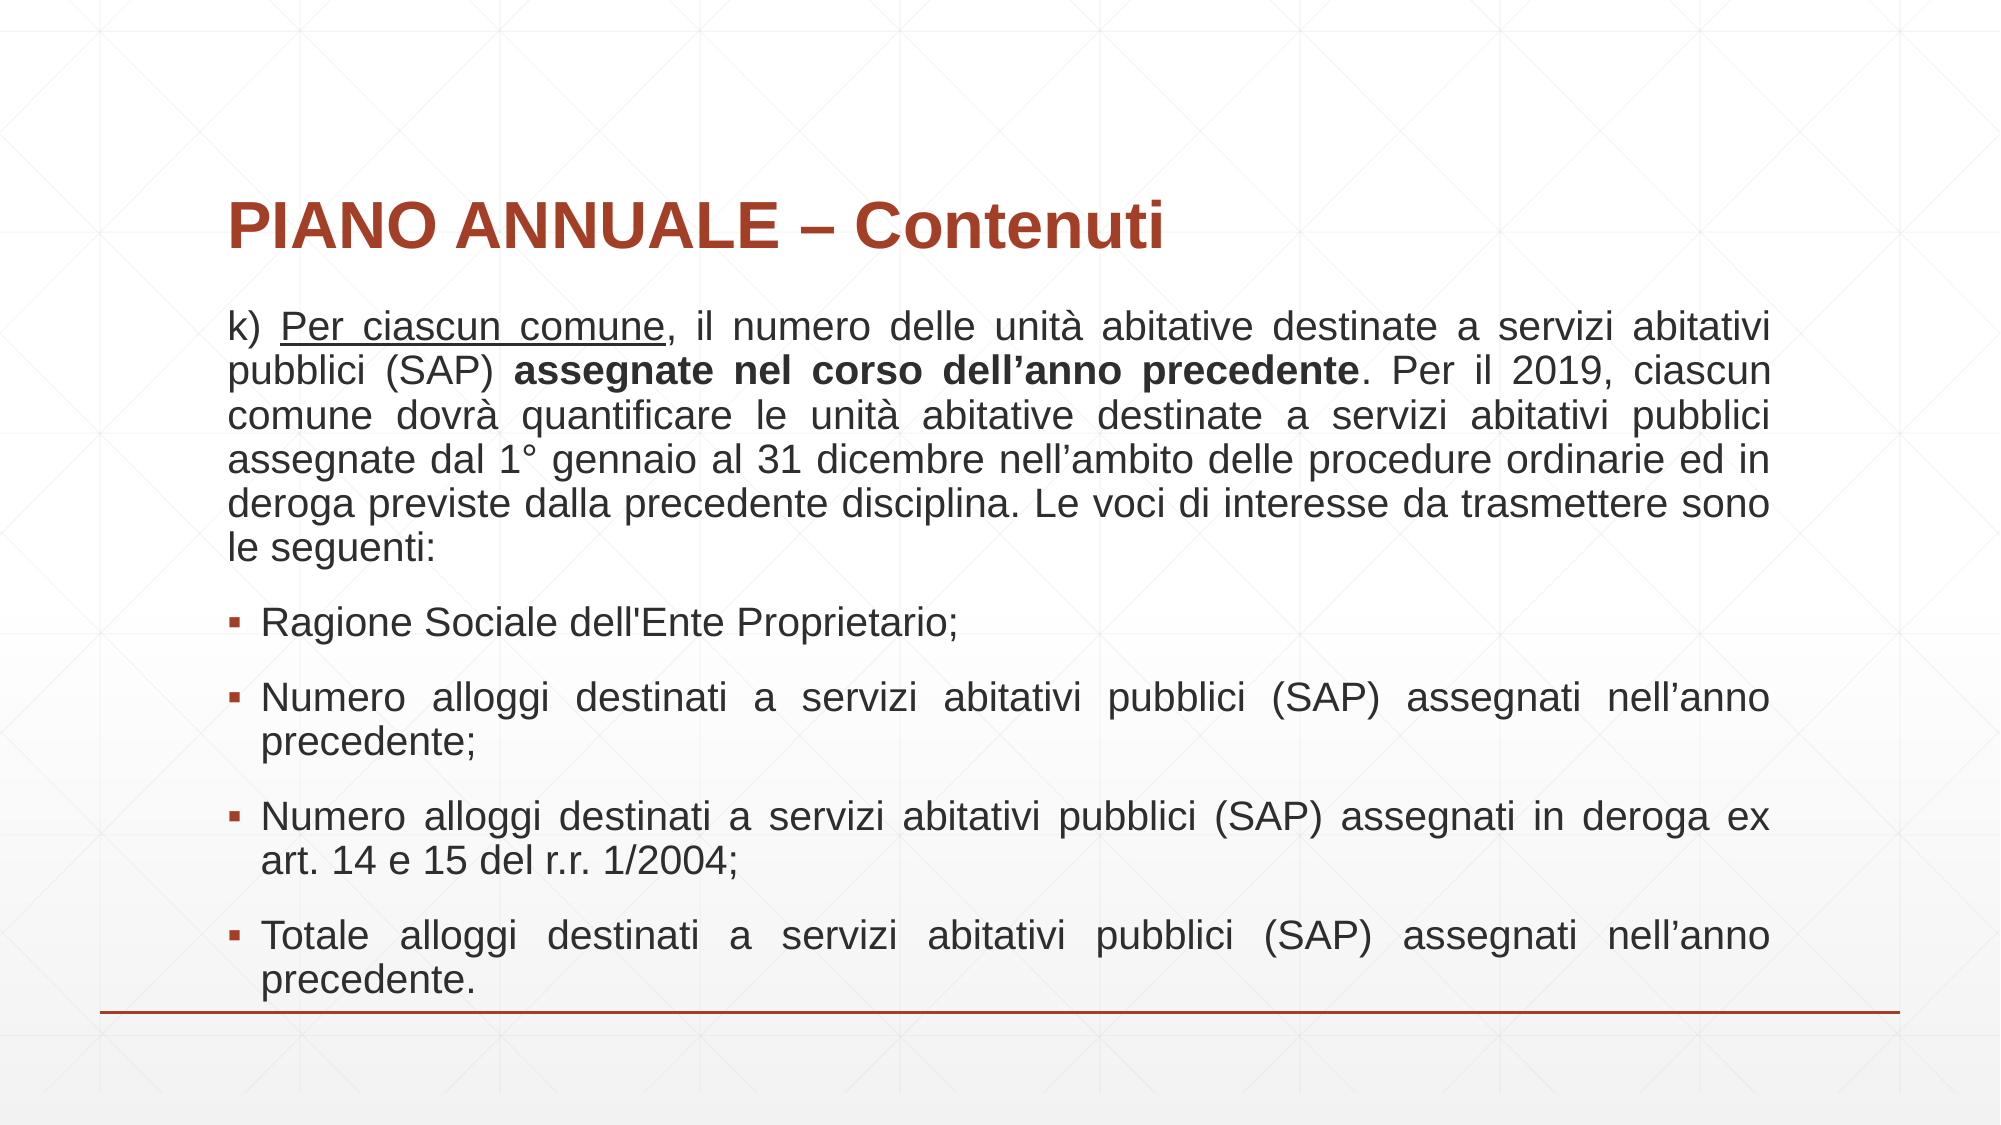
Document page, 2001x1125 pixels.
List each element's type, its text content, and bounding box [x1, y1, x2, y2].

list k) Per ciascun comune, il numero delle unità abitative destinate a servizi abitativi pubblici (SAP) assegnate nel corso dell’anno precedente. Per il 2019, ciascun comune dovrà quantificare le unità abitative destinate a servizi abitativi pubblici assegnate dal 1° gennaio al 31 dicembre nell’ambito delle procedure ordinarie ed in deroga previste dalla precedente disciplina. Le voci di interesse da trasmettere sono le seguenti: Ragione Sociale dell'Ente Proprietario; Numero alloggi destinati a servizi abitativi pubblici (SAP) assegnati nell’anno precedente; Numero alloggi destinati a servizi abitativi pubblici (SAP) assegnati in deroga ex art. 14 e 15 del r.r. 1/2004; Totale alloggi destinati a servizi abitativi pubblici (SAP) assegnati nell’anno precedente. [212, 298, 1788, 1011]
title PIANO ANNUALE – Contenuti [212, 82, 1788, 271]
